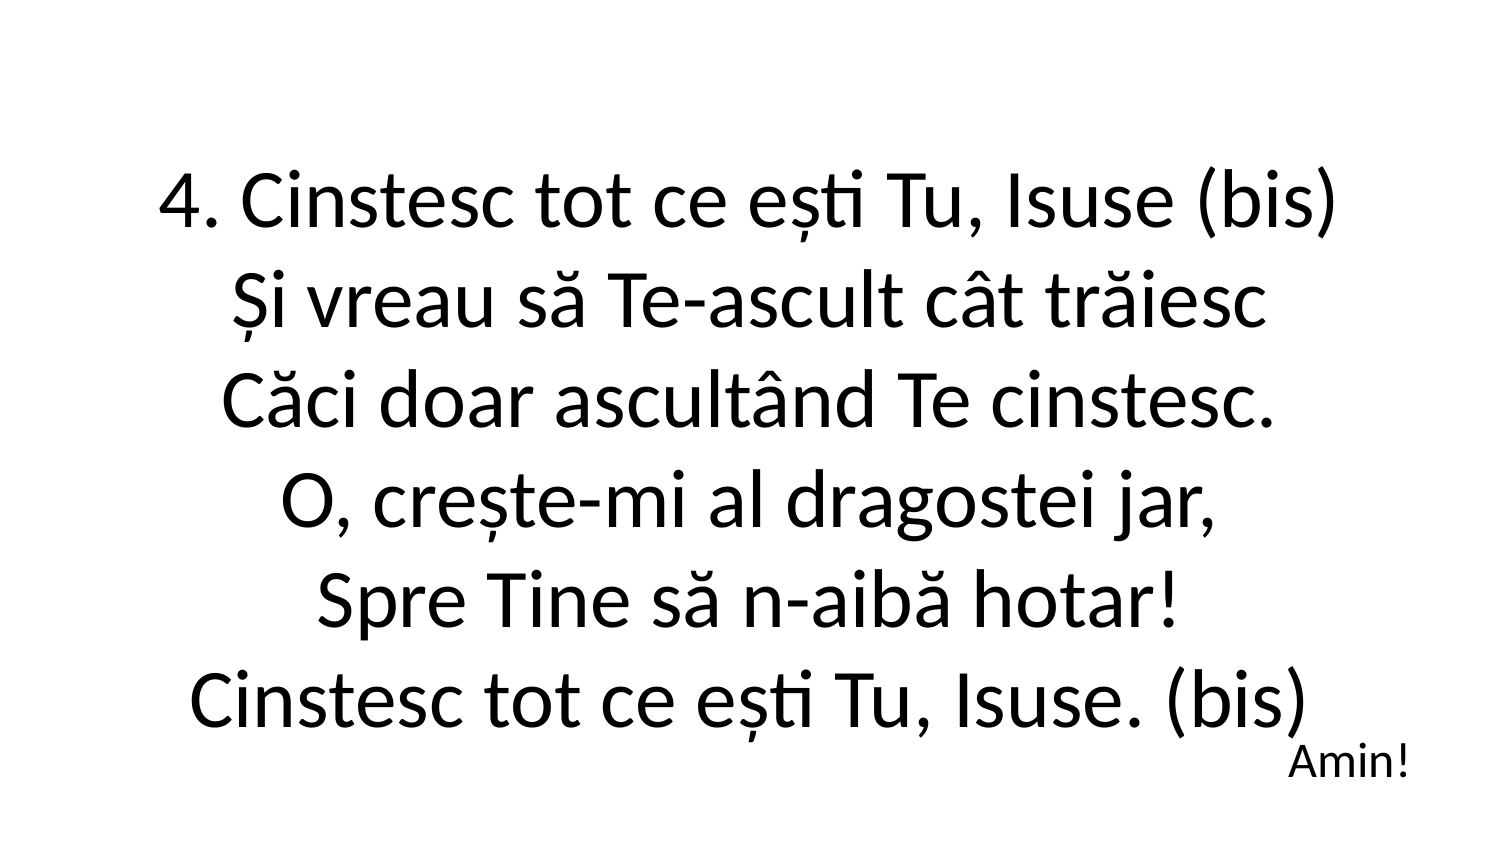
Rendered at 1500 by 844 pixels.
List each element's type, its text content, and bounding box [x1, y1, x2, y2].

text_box Amin! [1273, 674, 1427, 795]
text_box 4. Cinstesc tot ce ești Tu, Isuse (bis) Și vreau să Te-ascult cât trăiesc Căci doar ascultând Te cinstesc. O, crește-mi al dragostei jar, Spre Tine să n-aibă hotar! Cinstesc tot ce ești Tu, Isuse. (bis) [144, 92, 1356, 752]
